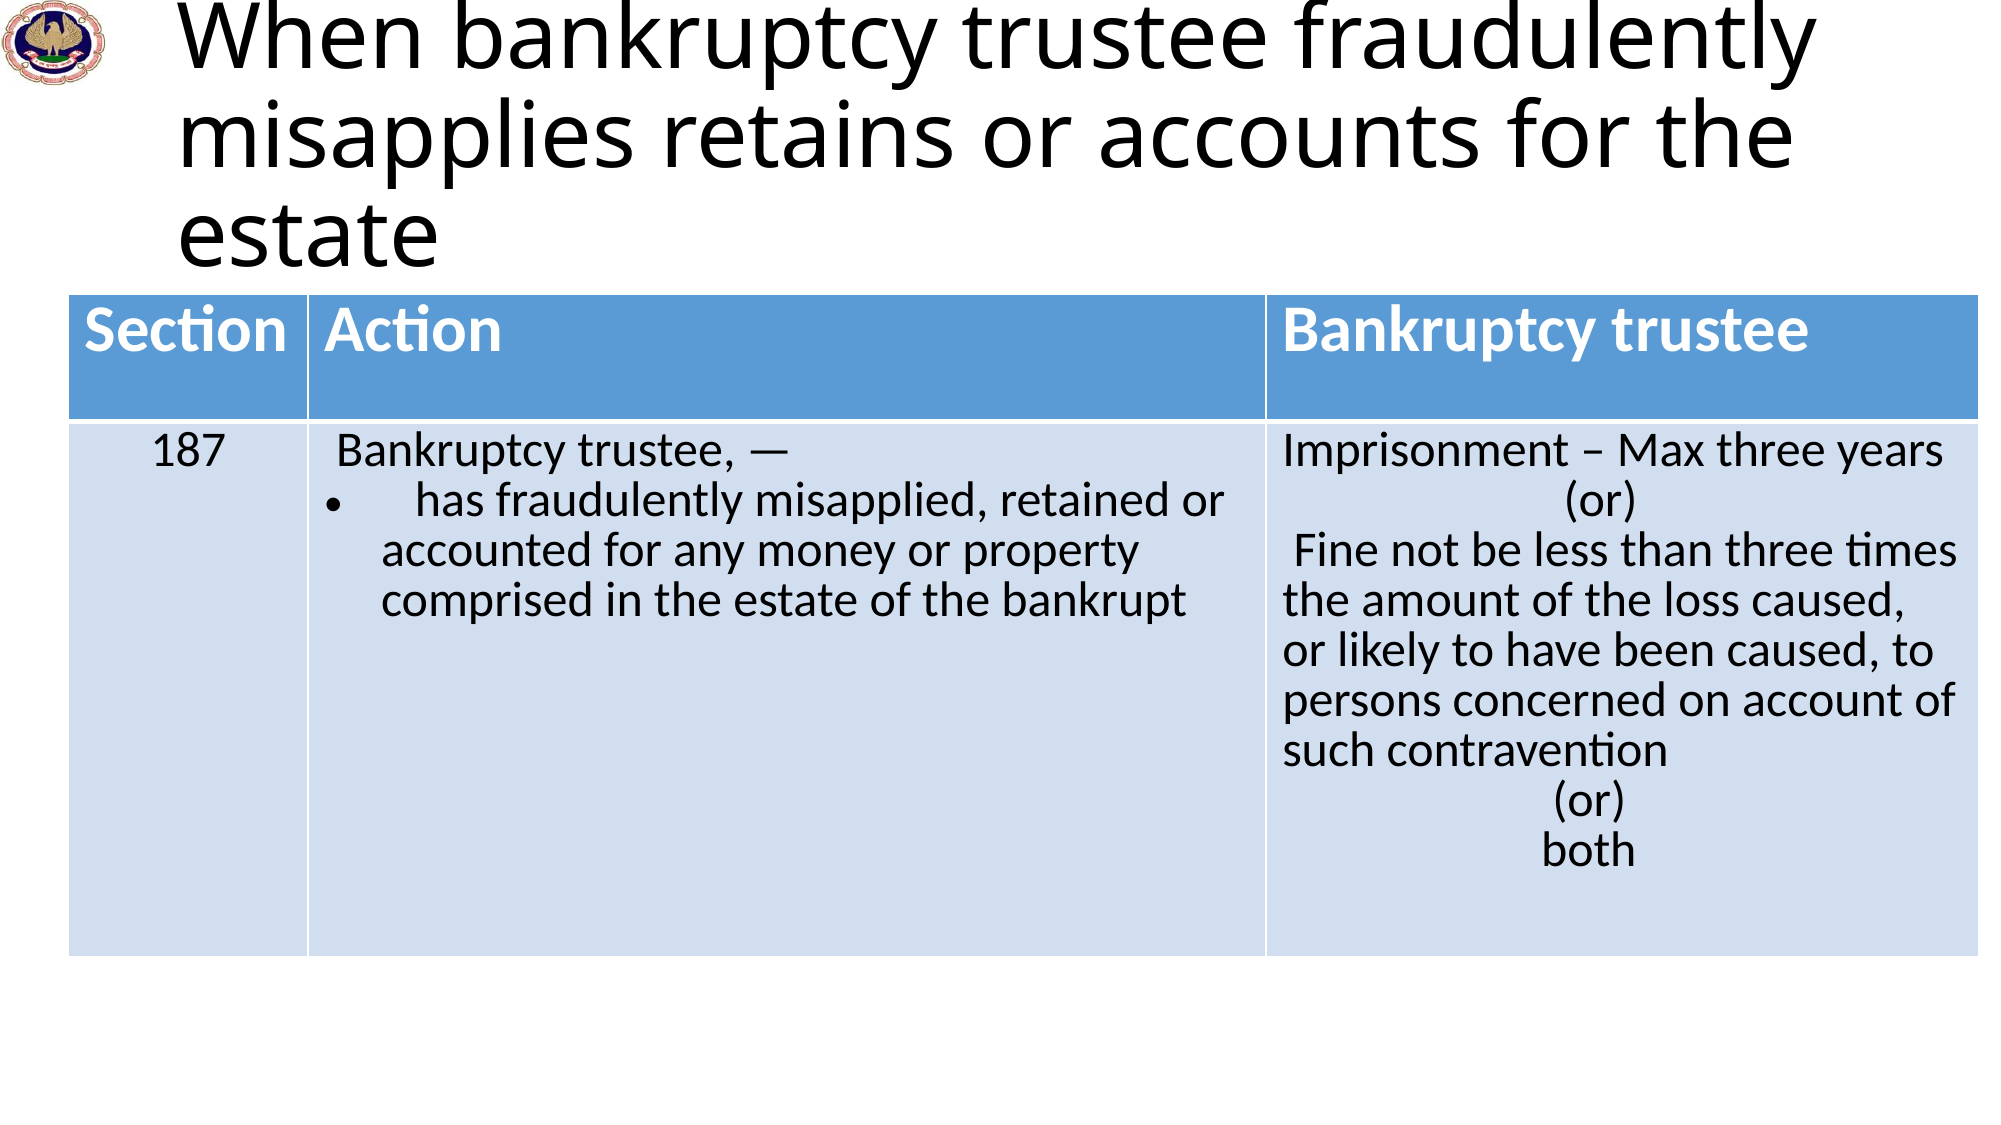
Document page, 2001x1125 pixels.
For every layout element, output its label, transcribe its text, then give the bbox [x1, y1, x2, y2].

table_cell Imprisonment – Max three years (or) Fine not be less than three times the amount of the loss caused, or likely to have been caused, to persons concerned on account of such contravention (or) both [1267, 424, 1978, 956]
table_cell 187 [69, 424, 307, 956]
title When bankruptcy trustee fraudulently misapplies retains or accounts for the estate [161, 28, 1887, 247]
table_header Bankruptcy trustee [1267, 295, 1978, 419]
table_header Section [69, 295, 307, 419]
table_cell Bankruptcy trustee, — has fraudulently misapplied, retained or accounted for any money or property comprised in the estate of the bankrupt [309, 424, 1265, 956]
table_header Action [309, 295, 1265, 419]
picture [0, 0, 106, 86]
